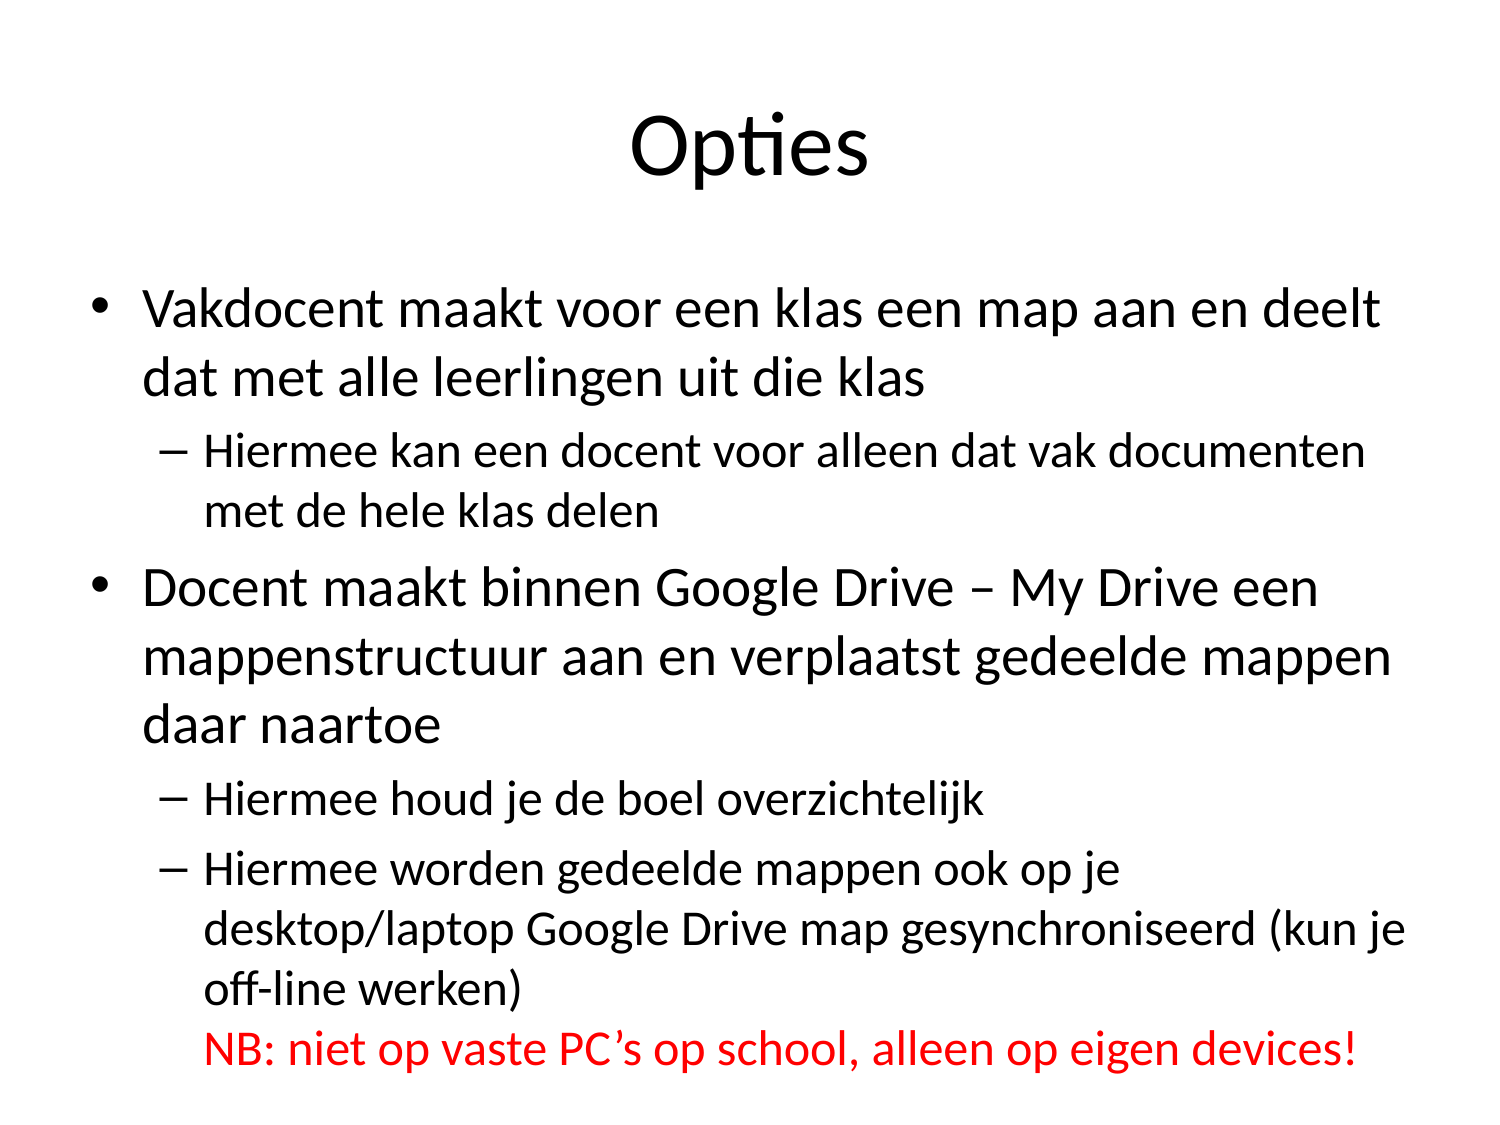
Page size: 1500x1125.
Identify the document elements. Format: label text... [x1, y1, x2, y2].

title Opties [75, 45, 1425, 233]
list Vakdocent maakt voor een klas een map aan en deelt dat met alle leerlingen uit die klas Hiermee kan een docent voor alleen dat vak documenten met de hele klas delen Docent maakt binnen Google Drive – My Drive een mappenstructuur aan en verplaatst gedeelde mappen daar naartoe Hiermee houd je de boel overzichtelijk Hiermee worden gedeelde mappen ook op je desktop/laptop Google Drive map gesynchroniseerd (kun je off-line werken) NB: niet op vaste PC’s op school, alleen op eigen devices! [75, 262, 1425, 1094]
